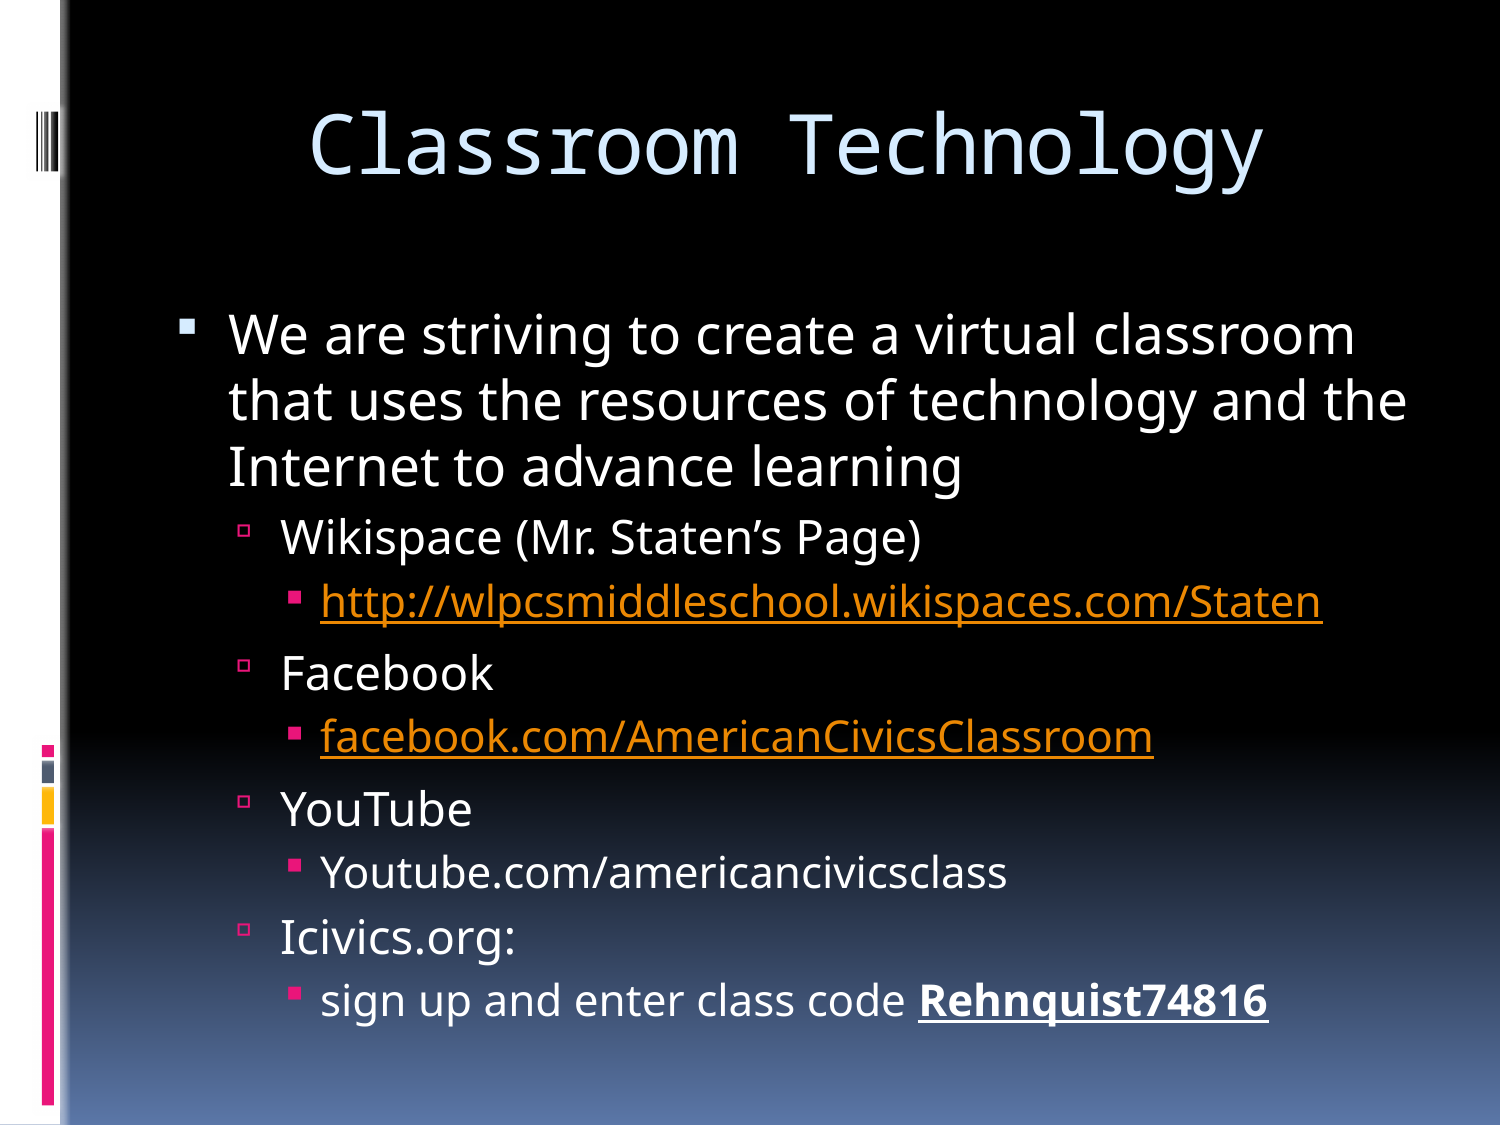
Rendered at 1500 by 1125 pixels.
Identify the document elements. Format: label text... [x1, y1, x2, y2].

list We are striving to create a virtual classroom that uses the resources of technology and the Internet to advance learning Wikispace (Mr. Staten’s Page) http://wlpcsmiddleschool.wikispaces.com/Staten Facebook facebook.com/AmericanCivicsClassroom YouTube Youtube.com/americancivicsclass Icivics.org: sign up and enter class code Rehnquist74816 [150, 292, 1425, 1043]
title Classroom Technology [150, 83, 1425, 234]
